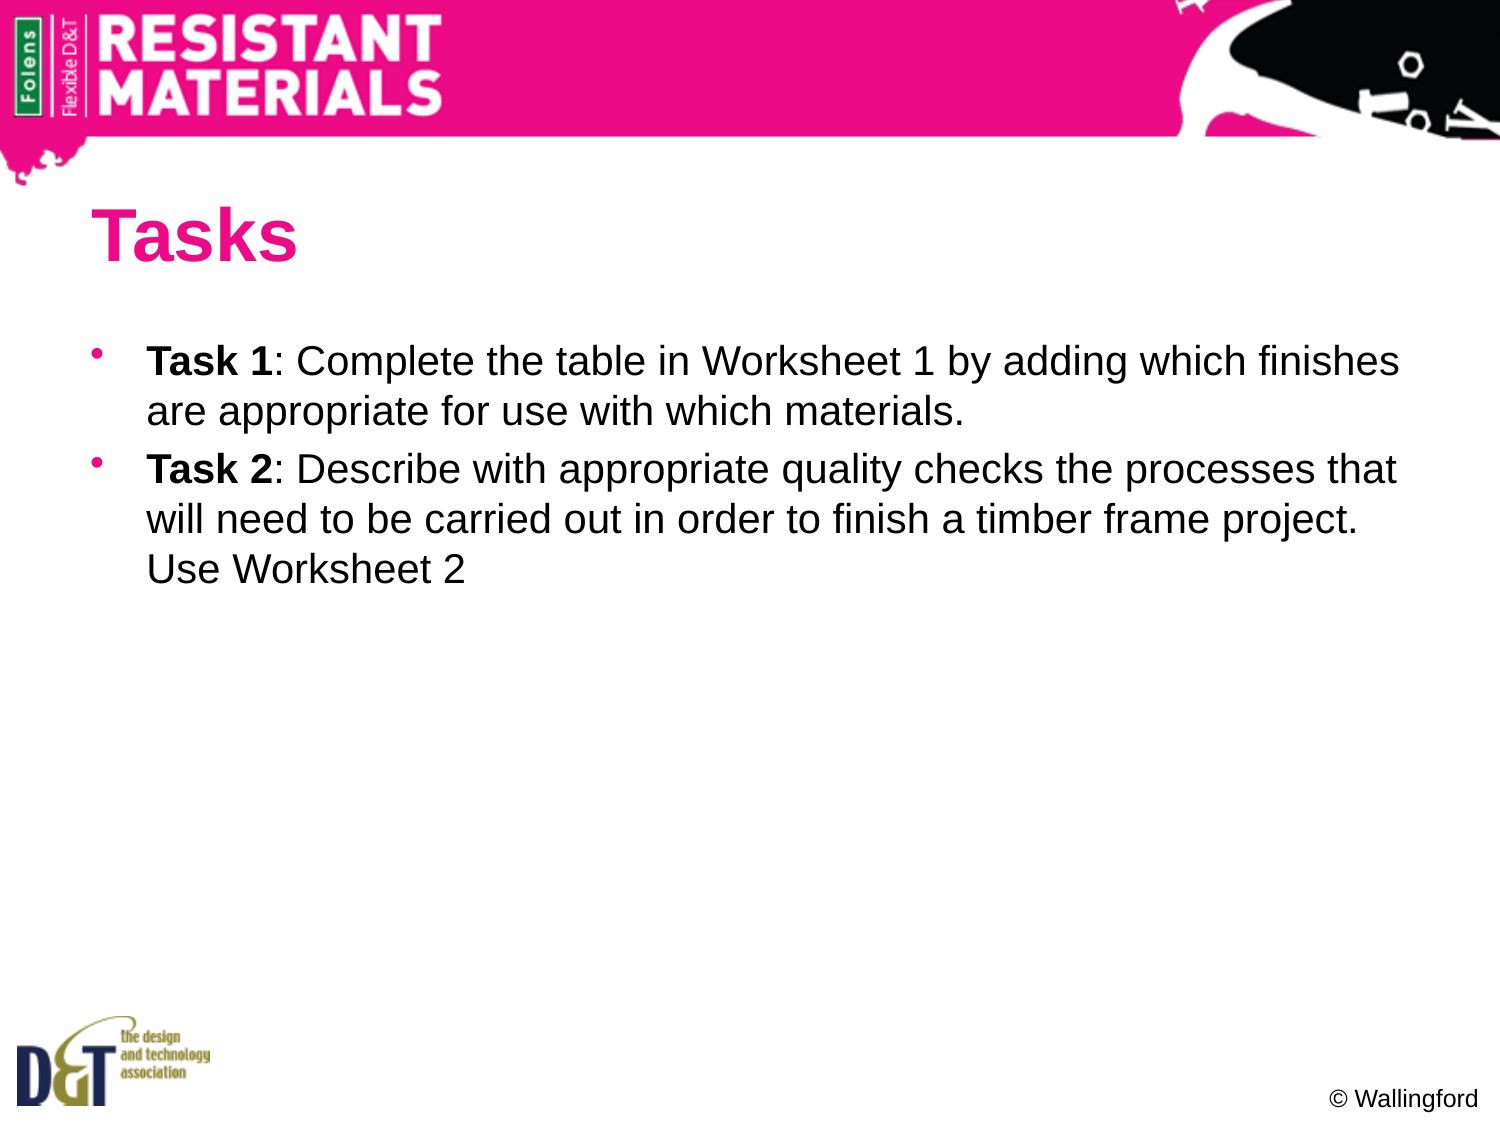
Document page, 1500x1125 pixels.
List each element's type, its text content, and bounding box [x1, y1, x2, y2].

text_box © Wallingford [1257, 1074, 1495, 1125]
title Tasks [76, 160, 1427, 301]
picture [0, 0, 1500, 1125]
list Task 1: Complete the table in Worksheet 1 by adding which finishes are appropriate for use with which materials. Task 2: Describe with appropriate quality checks the processes that will need to be carried out in order to finish a timber frame project. Use Worksheet 2 [75, 326, 1425, 1005]
